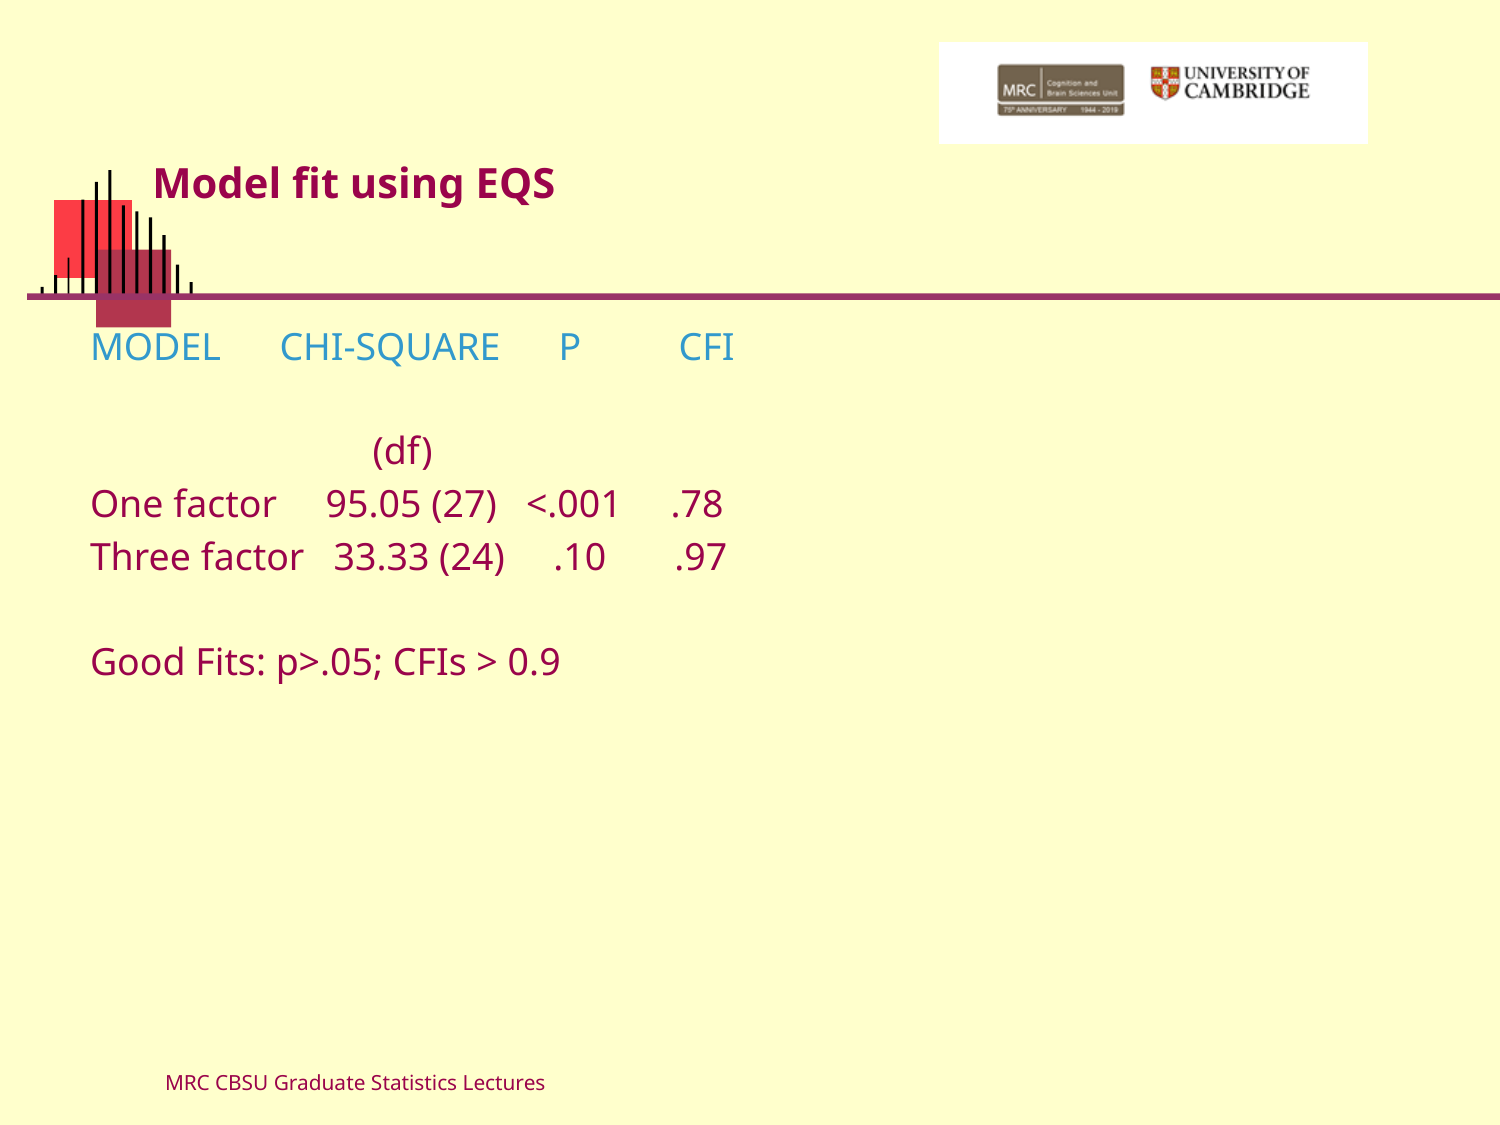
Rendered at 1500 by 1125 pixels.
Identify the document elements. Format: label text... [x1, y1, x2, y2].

picture [939, 42, 1368, 144]
list MODEL CHI-SQUARE P CFI (df) One factor 95.05 (27) <.001 .78 Three factor 33.33 (24) .10 .97 Good Fits: p>.05; CFIs > 0.9 [75, 262, 1425, 1038]
footer MRC CBSU Graduate Statistics Lectures [149, 1062, 988, 1101]
title Model fit using EQS [137, 137, 988, 233]
